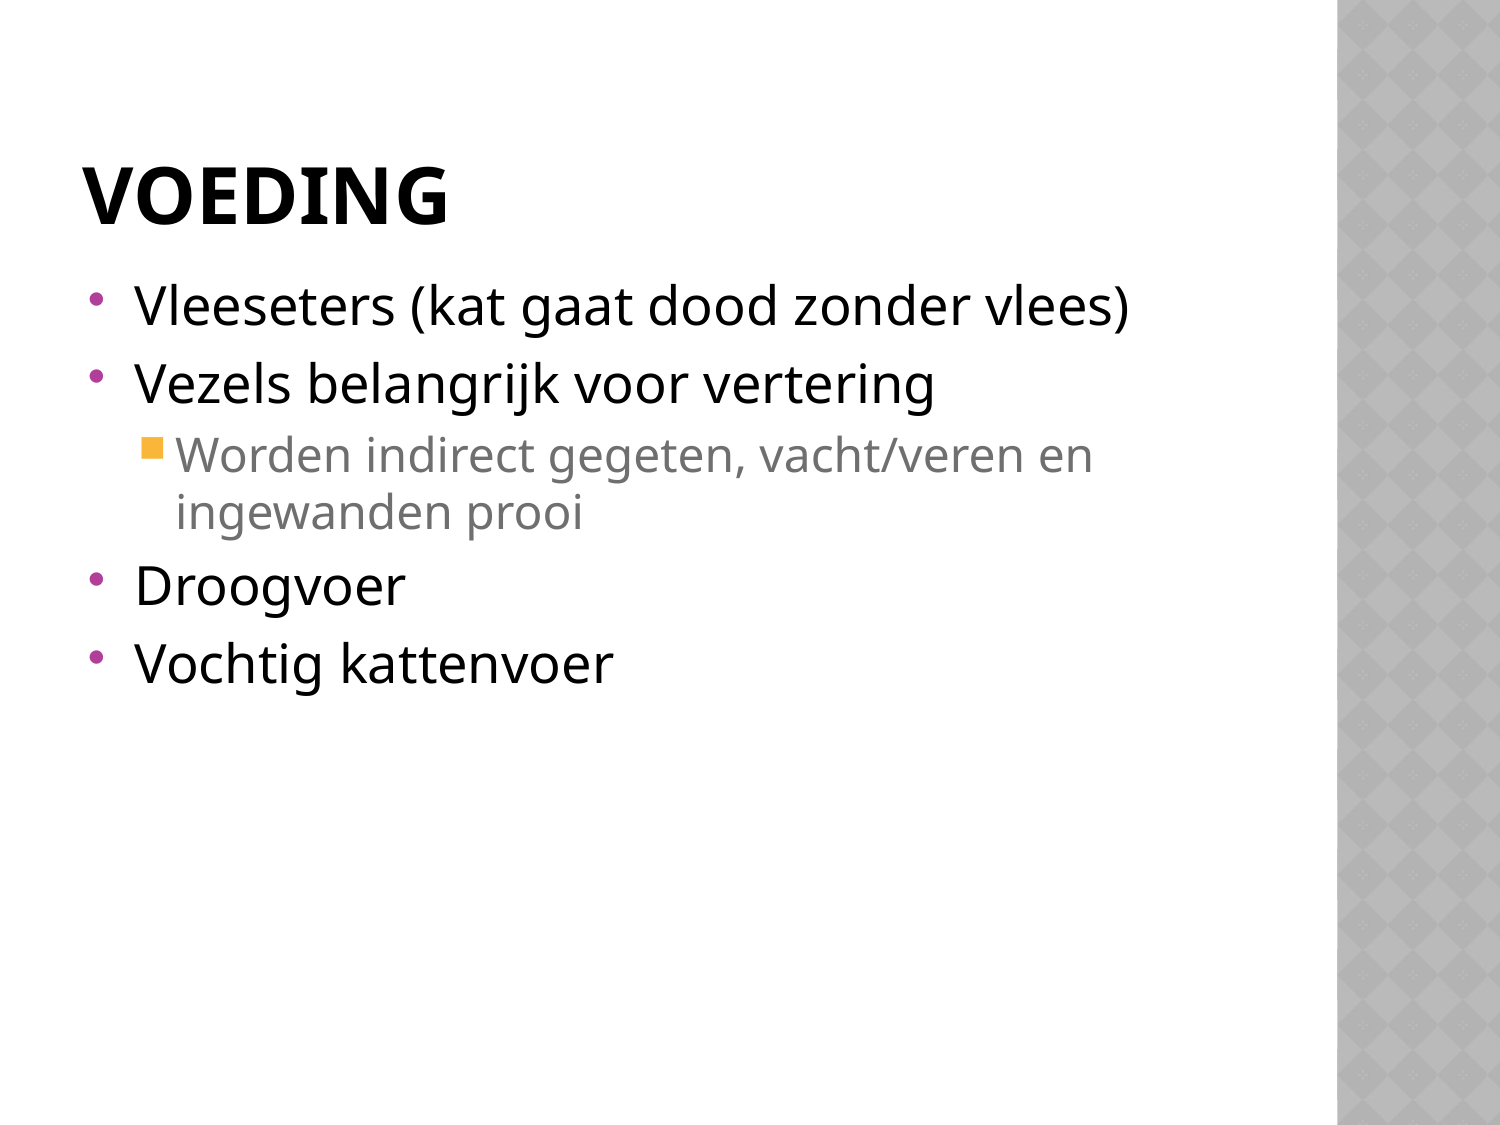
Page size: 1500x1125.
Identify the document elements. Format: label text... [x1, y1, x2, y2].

list Vleeseters (kat gaat dood zonder vlees) Vezels belangrijk voor vertering Worden indirect gegeten, vacht/veren en ingewanden prooi Droogvoer Vochtig kattenvoer [75, 264, 1263, 1059]
title Voeding [75, 52, 1263, 240]
